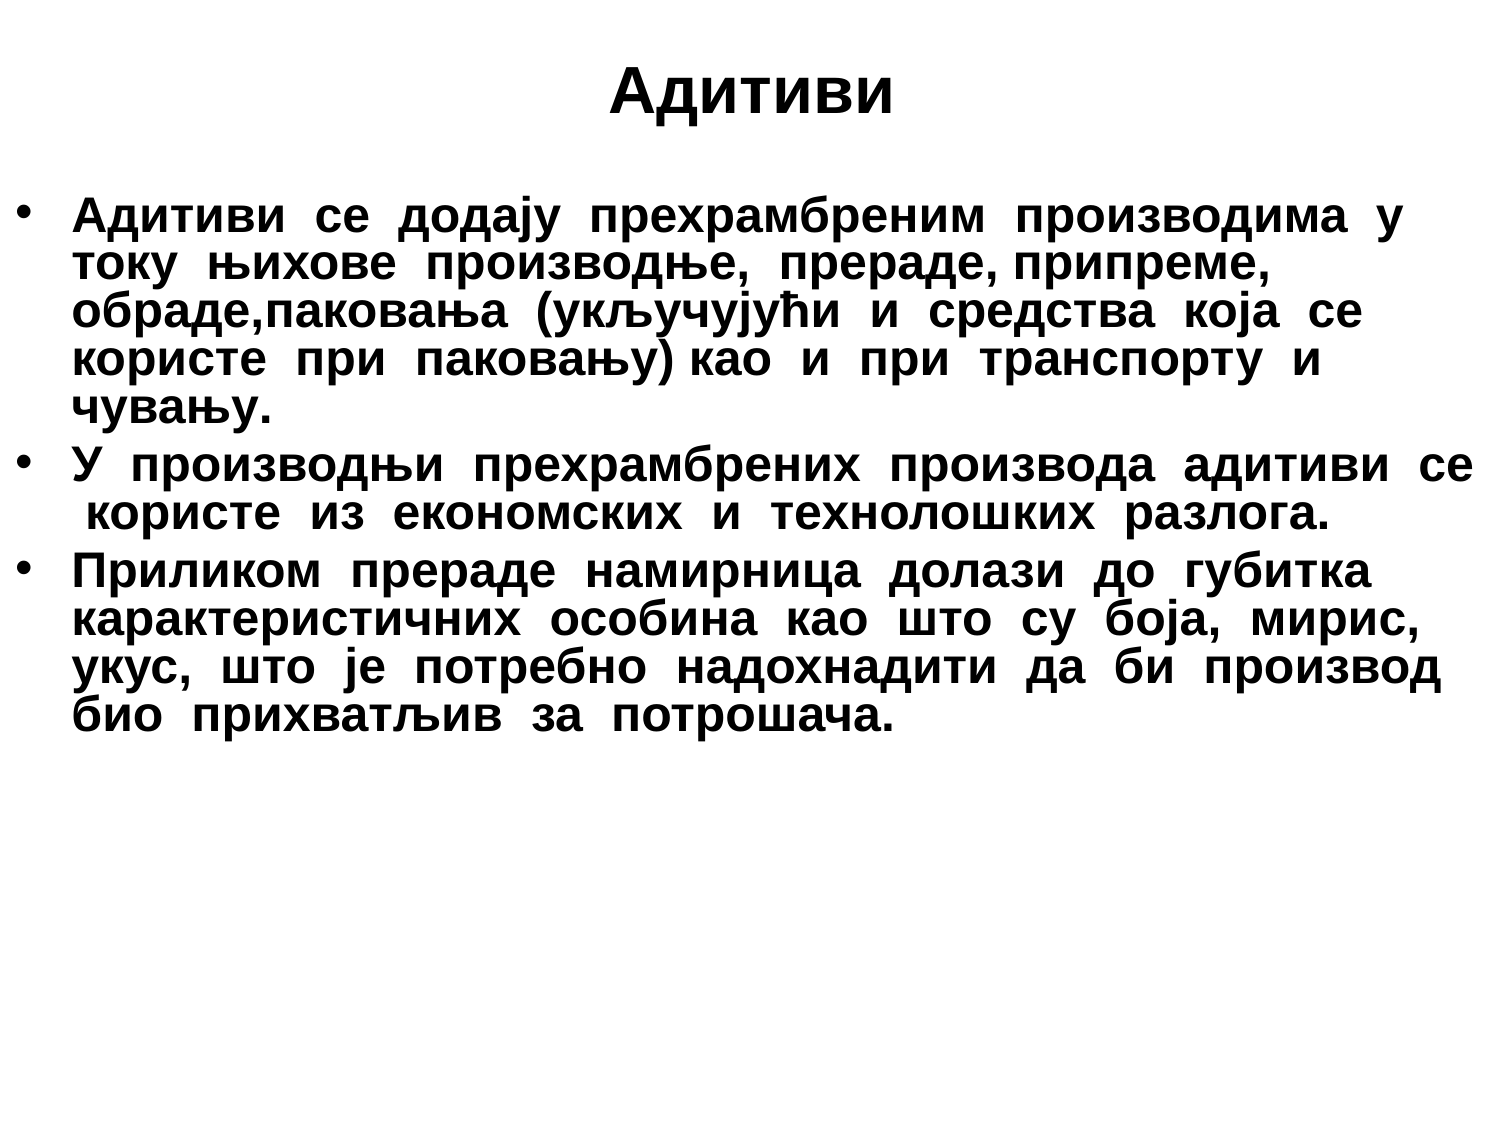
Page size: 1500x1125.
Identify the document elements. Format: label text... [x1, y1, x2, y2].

text_box Адитиви [76, 54, 1427, 127]
list Адитиви се додају прехрамбреним производима у току њихове производње, прераде, припреме, обраде,паковања (укључујући и средства која се користе при паковању) као и при транспорту и чувању. У производњи прехрамбрених производа адитиви се користе из економских и технолошких разлога. Приликом прераде намирница долази до губитка карактеристичних особина као што су боја, мирис, укус, што је потребно надохнадити да би производ био прихватљив за потрошача. [0, 185, 1500, 1048]
